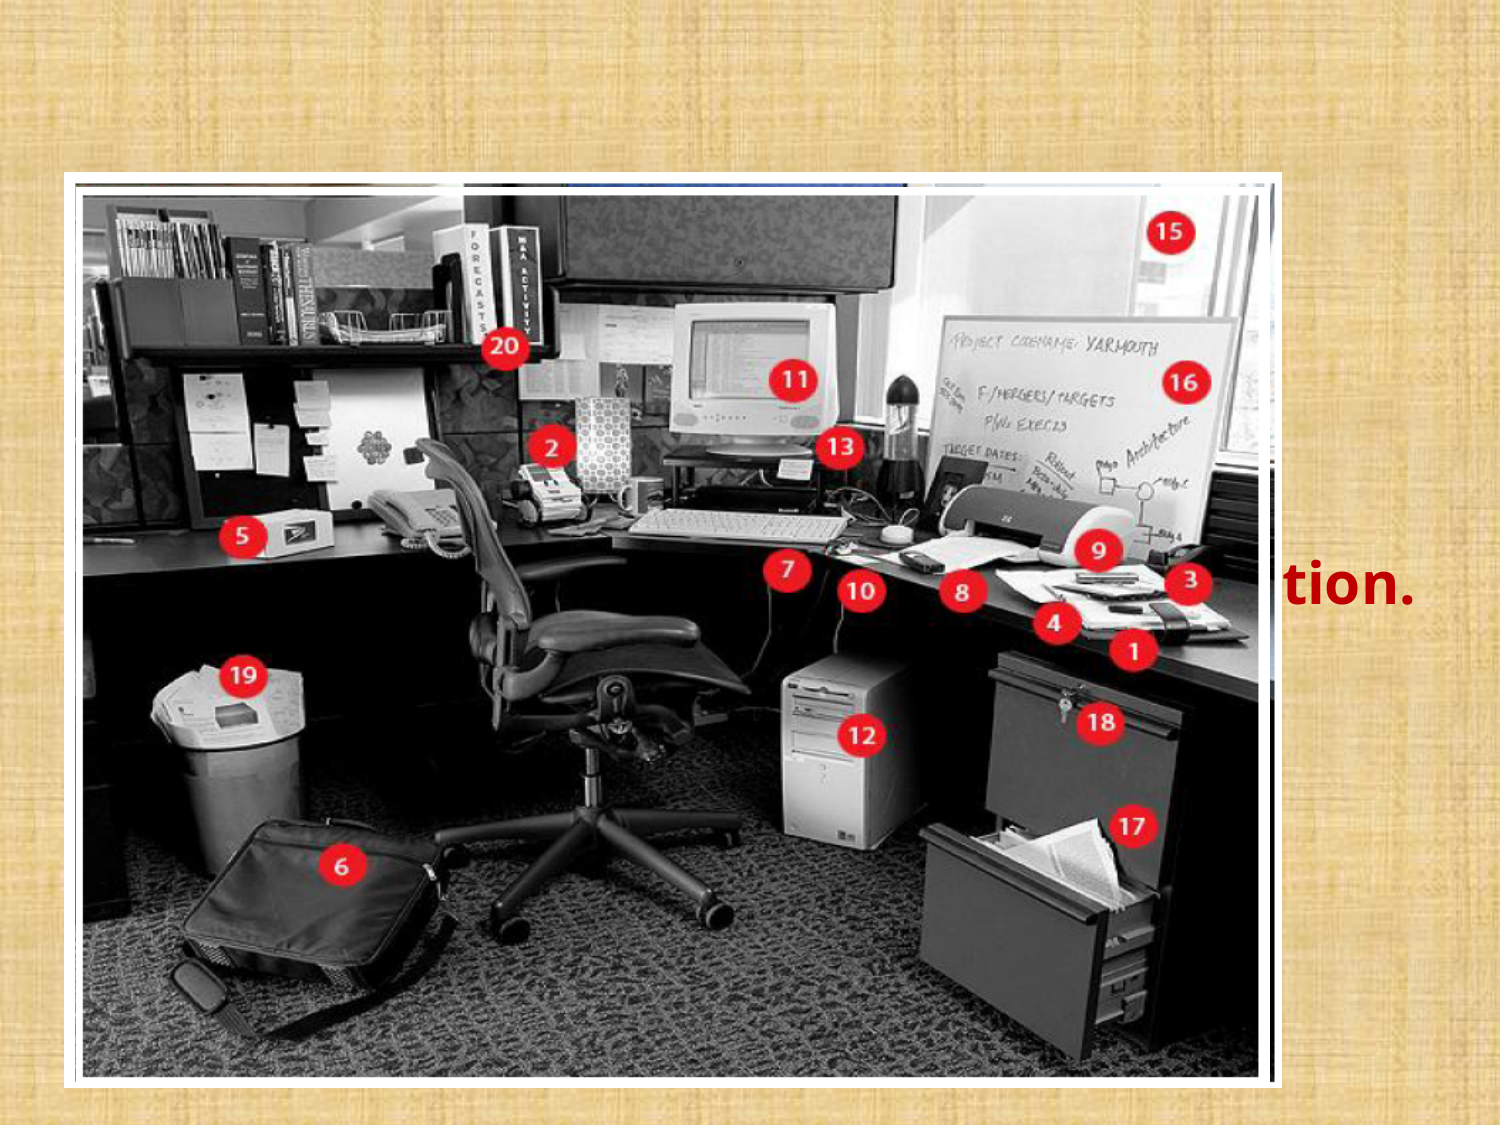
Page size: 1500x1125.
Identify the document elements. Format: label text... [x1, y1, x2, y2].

picture [0, 0, 1500, 1125]
list Think before you share sensitive information. Think before you click. [1286, 538, 1442, 1006]
